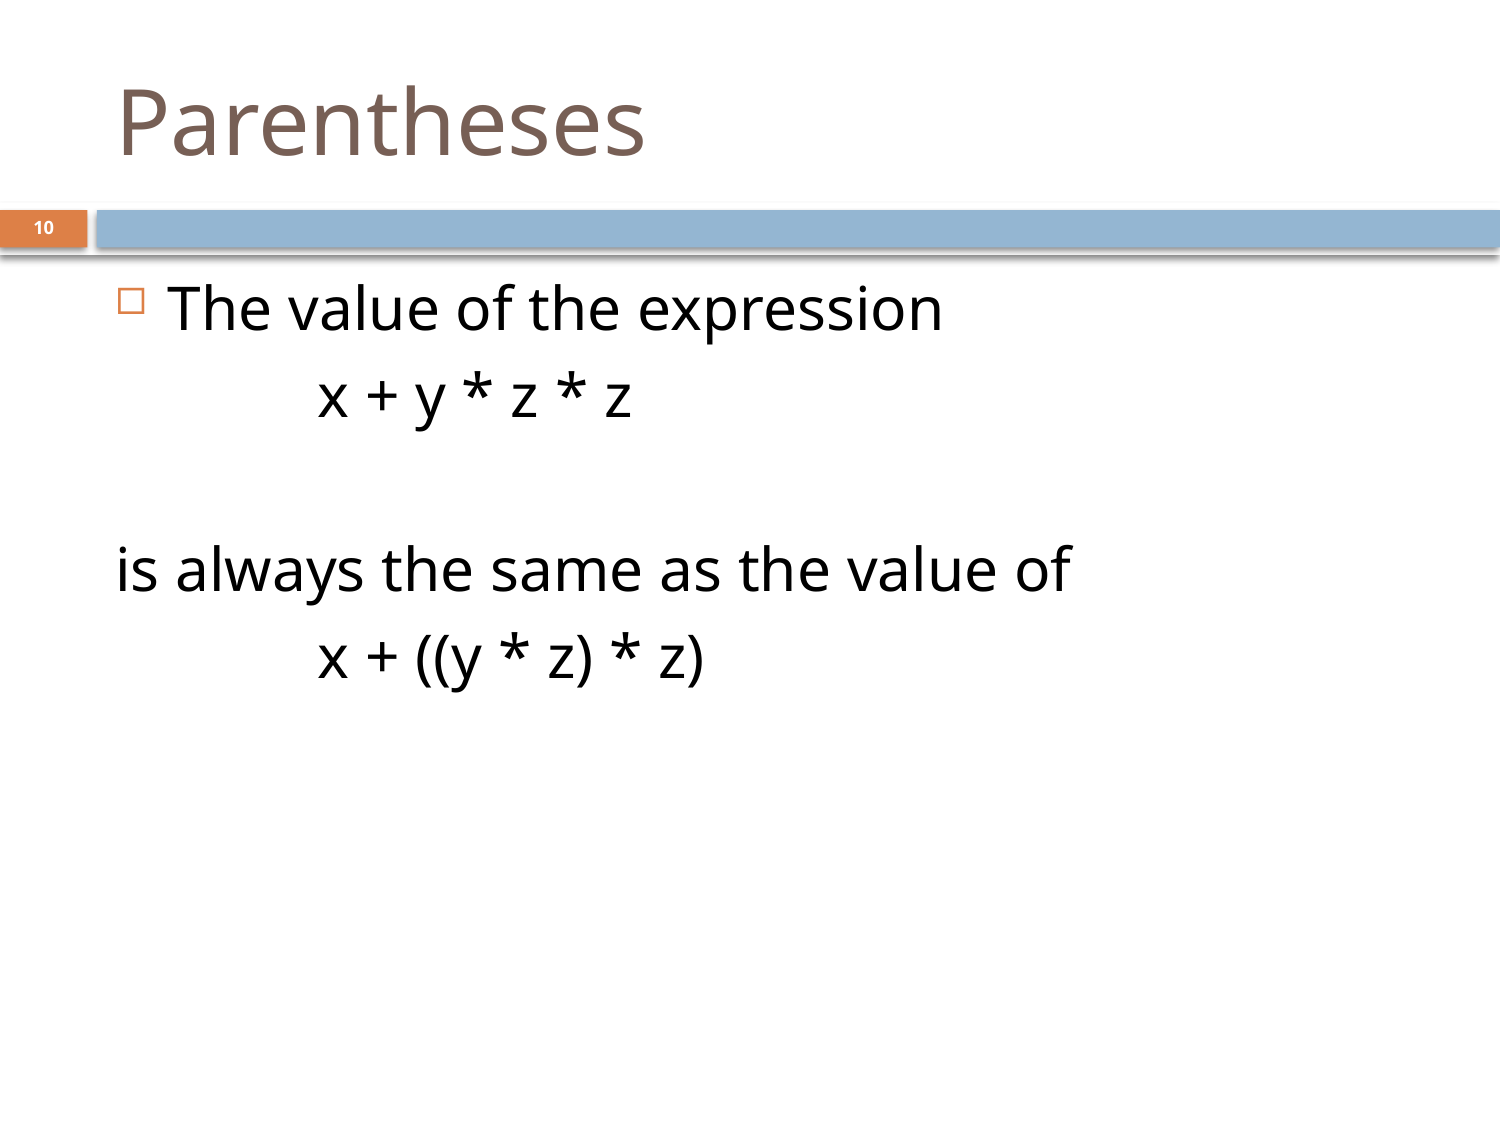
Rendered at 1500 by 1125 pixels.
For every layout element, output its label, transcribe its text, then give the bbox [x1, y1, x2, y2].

slide_number 10 [0, 208, 88, 249]
list The value of the expression x + y * z * z is always the same as the value of x + ((y * z) * z) [100, 262, 1438, 870]
title Parentheses [100, 37, 1438, 200]
